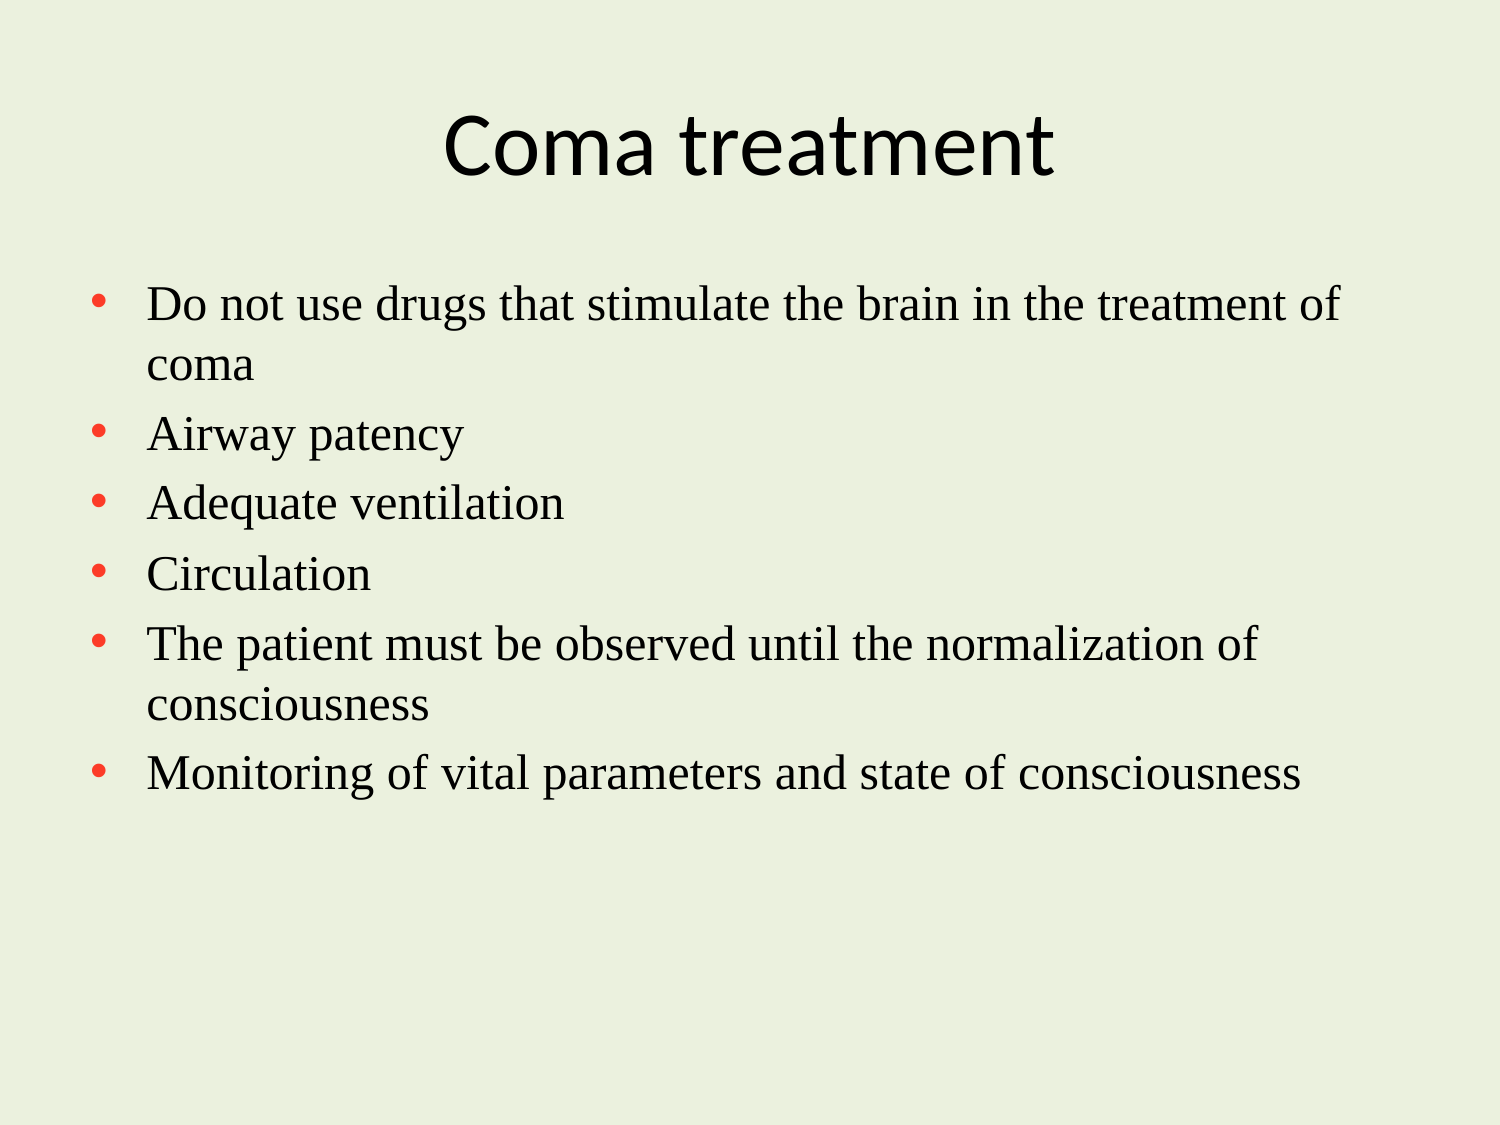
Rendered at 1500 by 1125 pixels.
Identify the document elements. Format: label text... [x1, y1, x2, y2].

list Do not use drugs that stimulate the brain in the treatment of coma Airway patency Adequate ventilation Circulation The patient must be observed until the normalization of consciousness Monitoring of vital parameters and state of consciousness [75, 262, 1425, 1005]
title Coma treatment [75, 45, 1425, 233]
